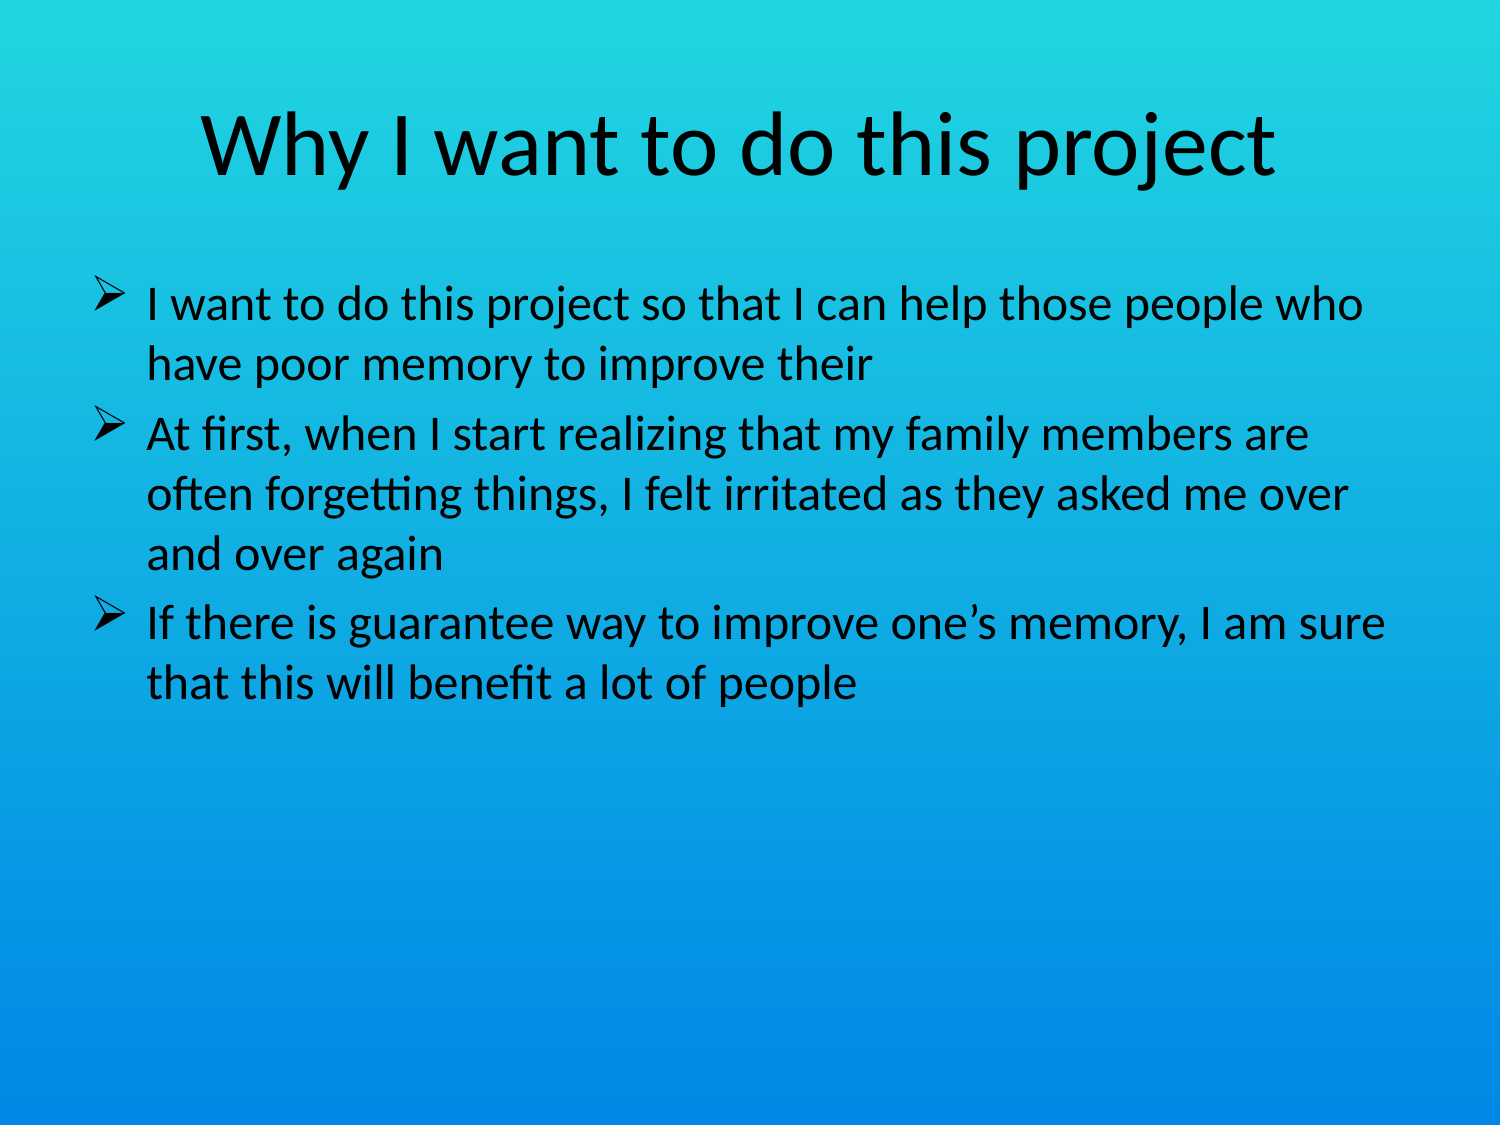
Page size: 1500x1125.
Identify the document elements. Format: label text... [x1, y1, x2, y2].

list I want to do this project so that I can help those people who have poor memory to improve their At first, when I start realizing that my family members are often forgetting things, I felt irritated as they asked me over and over again If there is guarantee way to improve one’s memory, I am sure that this will benefit a lot of people [75, 262, 1425, 1005]
title Why I want to do this project [75, 45, 1425, 233]
